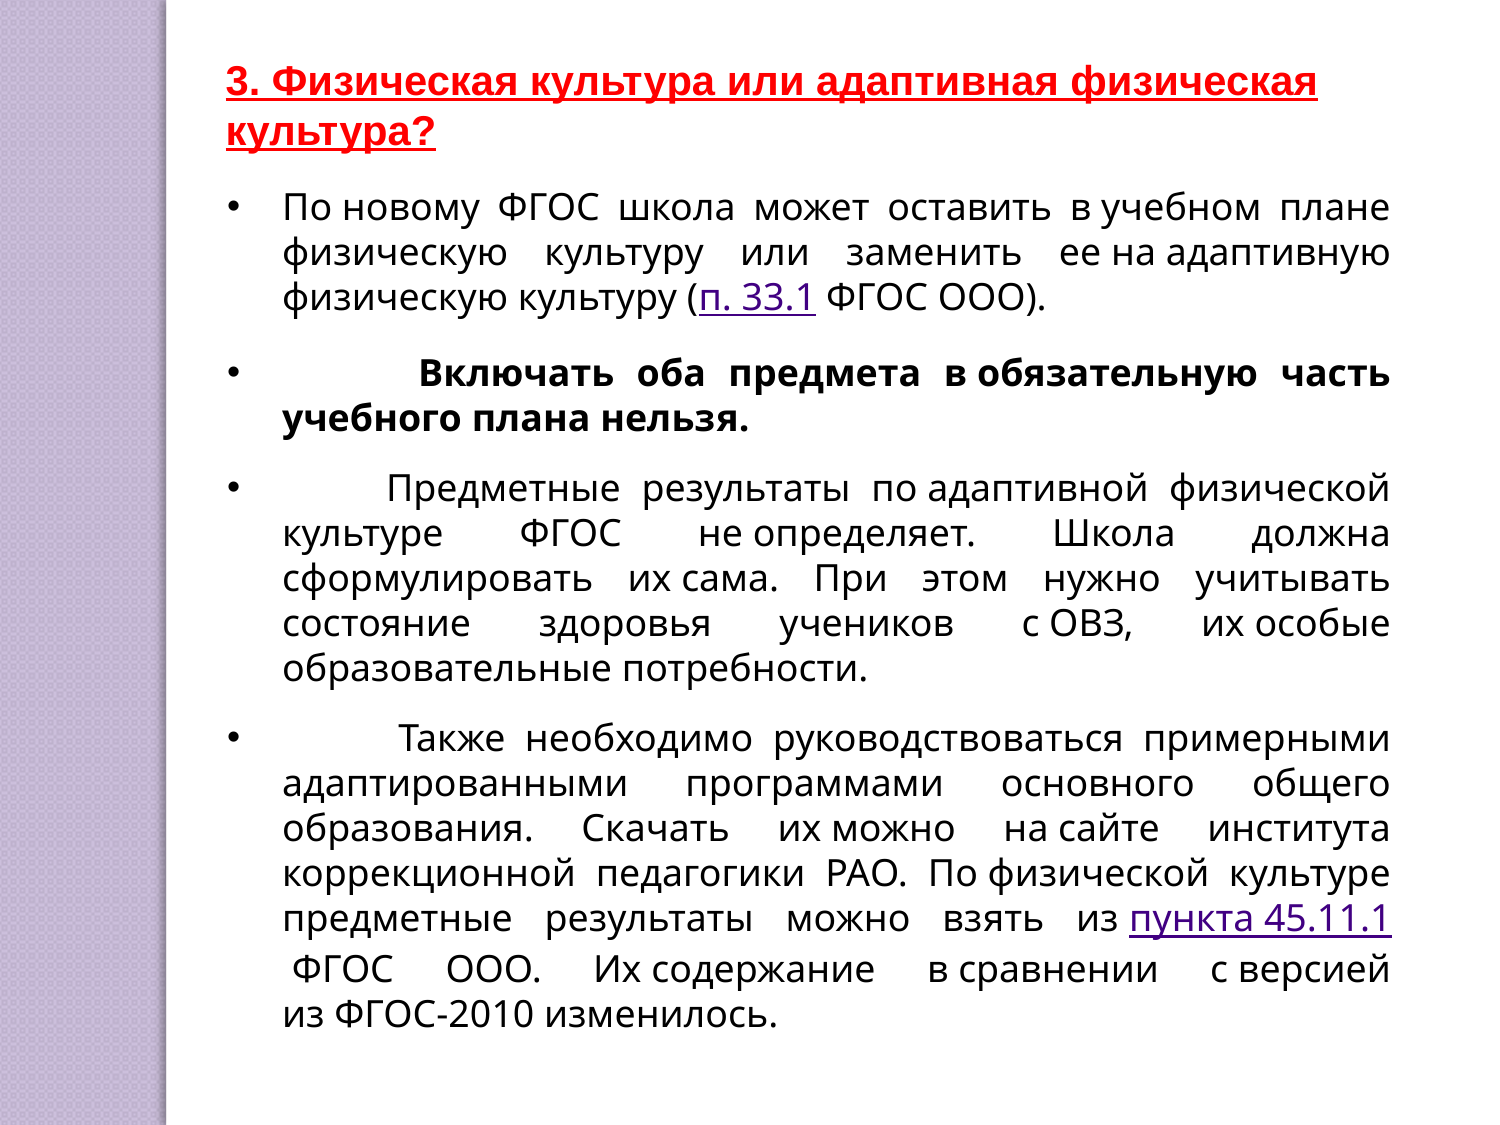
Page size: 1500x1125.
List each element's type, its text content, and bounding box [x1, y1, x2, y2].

text_box По новому ФГОС школа может оставить в учебном плане физическую культуру или заменить ее на адаптивную физическую культуру (п. 33.1 ФГОС ООО). Включать оба предмета в обязательную часть учебного плана нельзя. Предметные результаты по адаптивной физической культуре ФГОС не определяет. Школа должна сформулировать их сама. При этом нужно учитывать состояние здоровья учеников с ОВЗ, их особые образовательные потребности. Также необходимо руководствоваться примерными адаптированными программами основного общего образования. Скачать их можно на сайте института коррекционной педагогики РАО. По физической культуре предметные результаты можно взять из пункта 45.11.1 ФГОС ООО. Их содержание в сравнении с версией из ФГОС-2010 изменилось. [210, 175, 1407, 1043]
text_box 3. Физическая культура или адаптивная физическая культура? [210, 46, 1454, 162]
